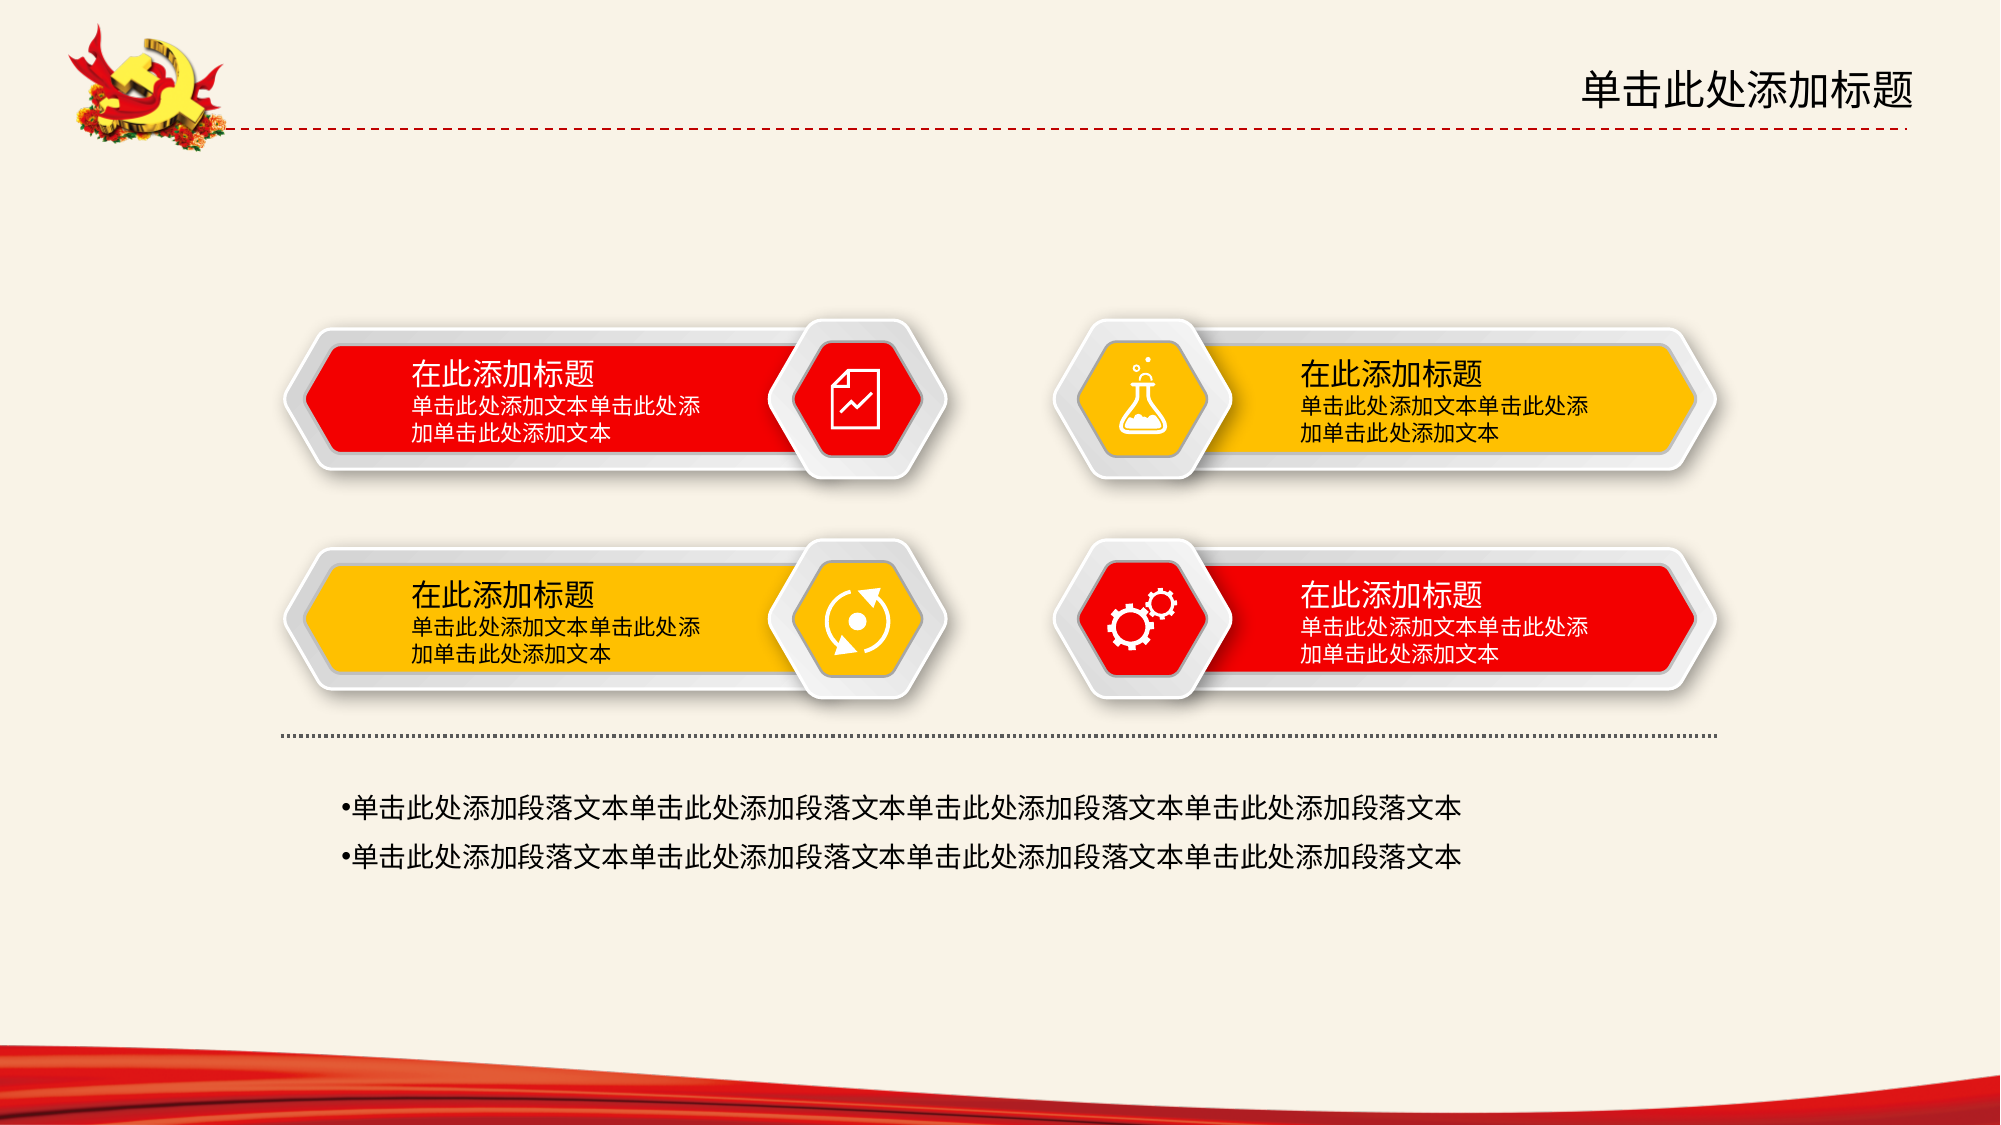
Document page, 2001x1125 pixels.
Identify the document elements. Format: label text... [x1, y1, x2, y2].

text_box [1063, 310, 1222, 489]
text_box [396, 347, 717, 456]
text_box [1285, 568, 1606, 677]
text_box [778, 310, 937, 489]
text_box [1063, 529, 1222, 708]
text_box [396, 568, 717, 677]
text_box [304, 344, 778, 454]
text_box [1222, 548, 1716, 689]
picture [0, 997, 2000, 1125]
picture [68, 23, 227, 152]
text_box [304, 564, 778, 674]
title 单击此处添加标题 [1565, 52, 1959, 132]
text_box [1222, 344, 1696, 454]
text_box [1222, 328, 1716, 470]
text_box [284, 548, 778, 689]
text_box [778, 529, 937, 708]
text_box 单击此处添加段落文本单击此处添加段落文本单击此处添加段落文本单击此处添加段落文本 单击此处添加段落文本单击此处添加段落文本单击此处添加段落文本单击此处添加段落文本 [326, 783, 1642, 930]
text_box [1222, 564, 1696, 674]
text_box [284, 328, 778, 470]
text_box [1285, 347, 1606, 456]
